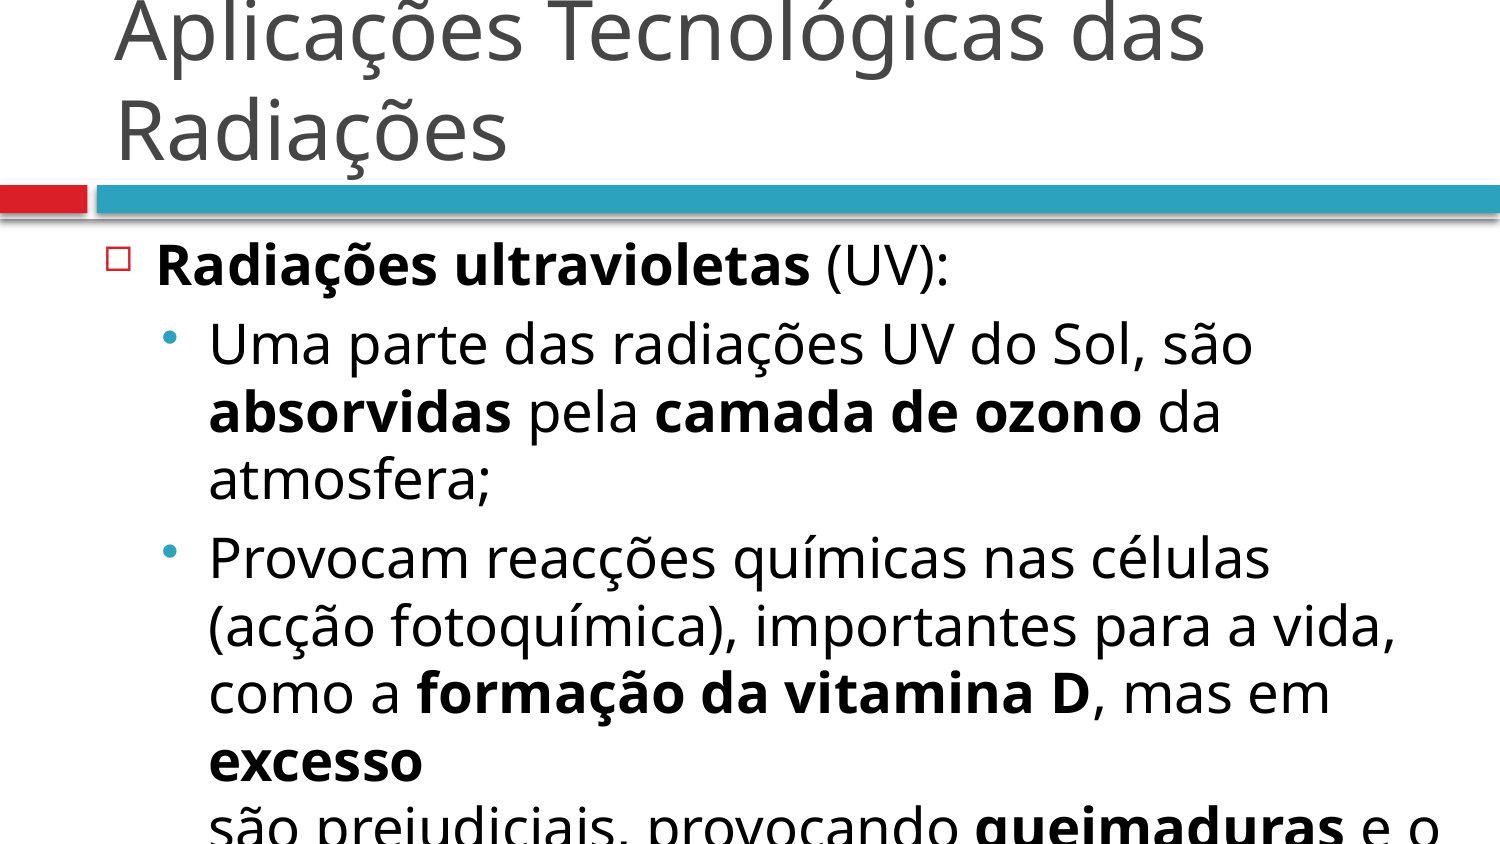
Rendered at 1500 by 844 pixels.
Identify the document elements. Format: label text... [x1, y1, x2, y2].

list Radiações ultravioletas (UV): Uma parte das radiações UV do Sol, são absorvidas pela camada de ozono da atmosfera; Provocam reacções químicas nas células (acção fotoquímica), importantes para a vida, como a formação da vitamina D, mas em excesso são prejudiciais, provocando queimaduras e o cancro da pele; [88, 221, 1500, 759]
title Aplicações Tecnológicas das Radiações [99, 19, 1438, 185]
